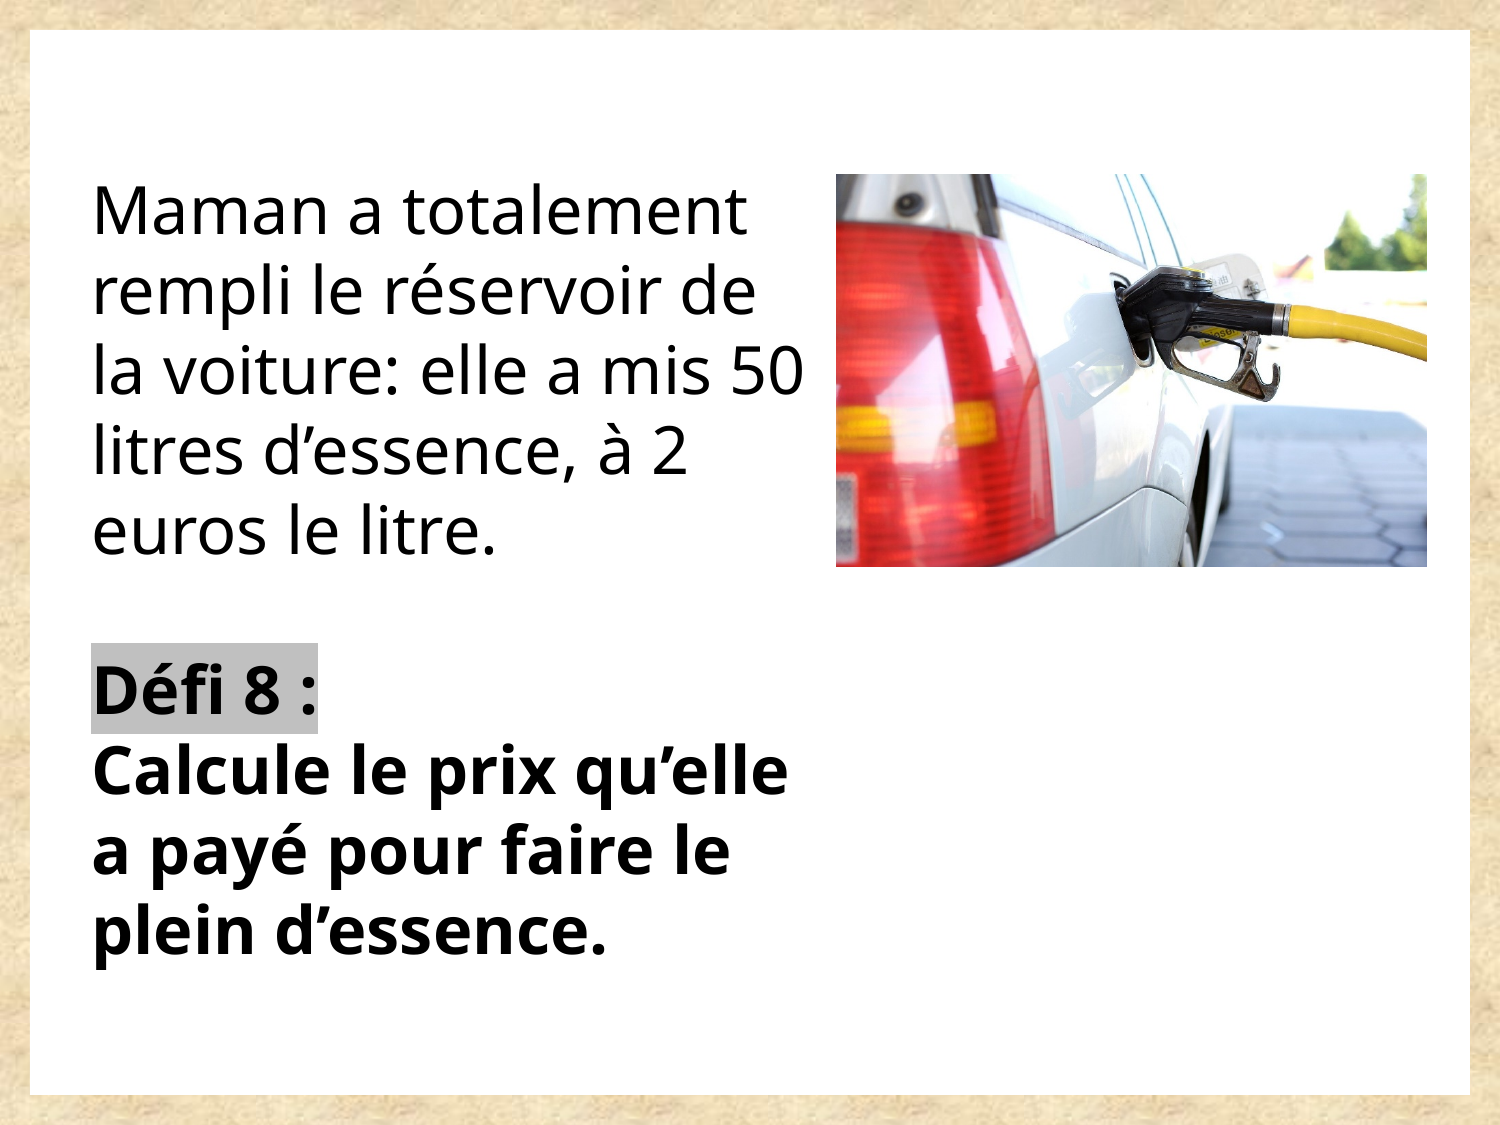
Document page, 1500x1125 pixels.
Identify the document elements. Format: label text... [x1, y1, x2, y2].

picture [0, 0, 1500, 1125]
text_box Maman a totalement rempli le réservoir de la voiture: elle a mis 50 litres d’essence, à 2 euros le litre. Défi 8 : Calcule le prix qu’elle a payé pour faire le plein d’essence. [76, 160, 845, 1026]
